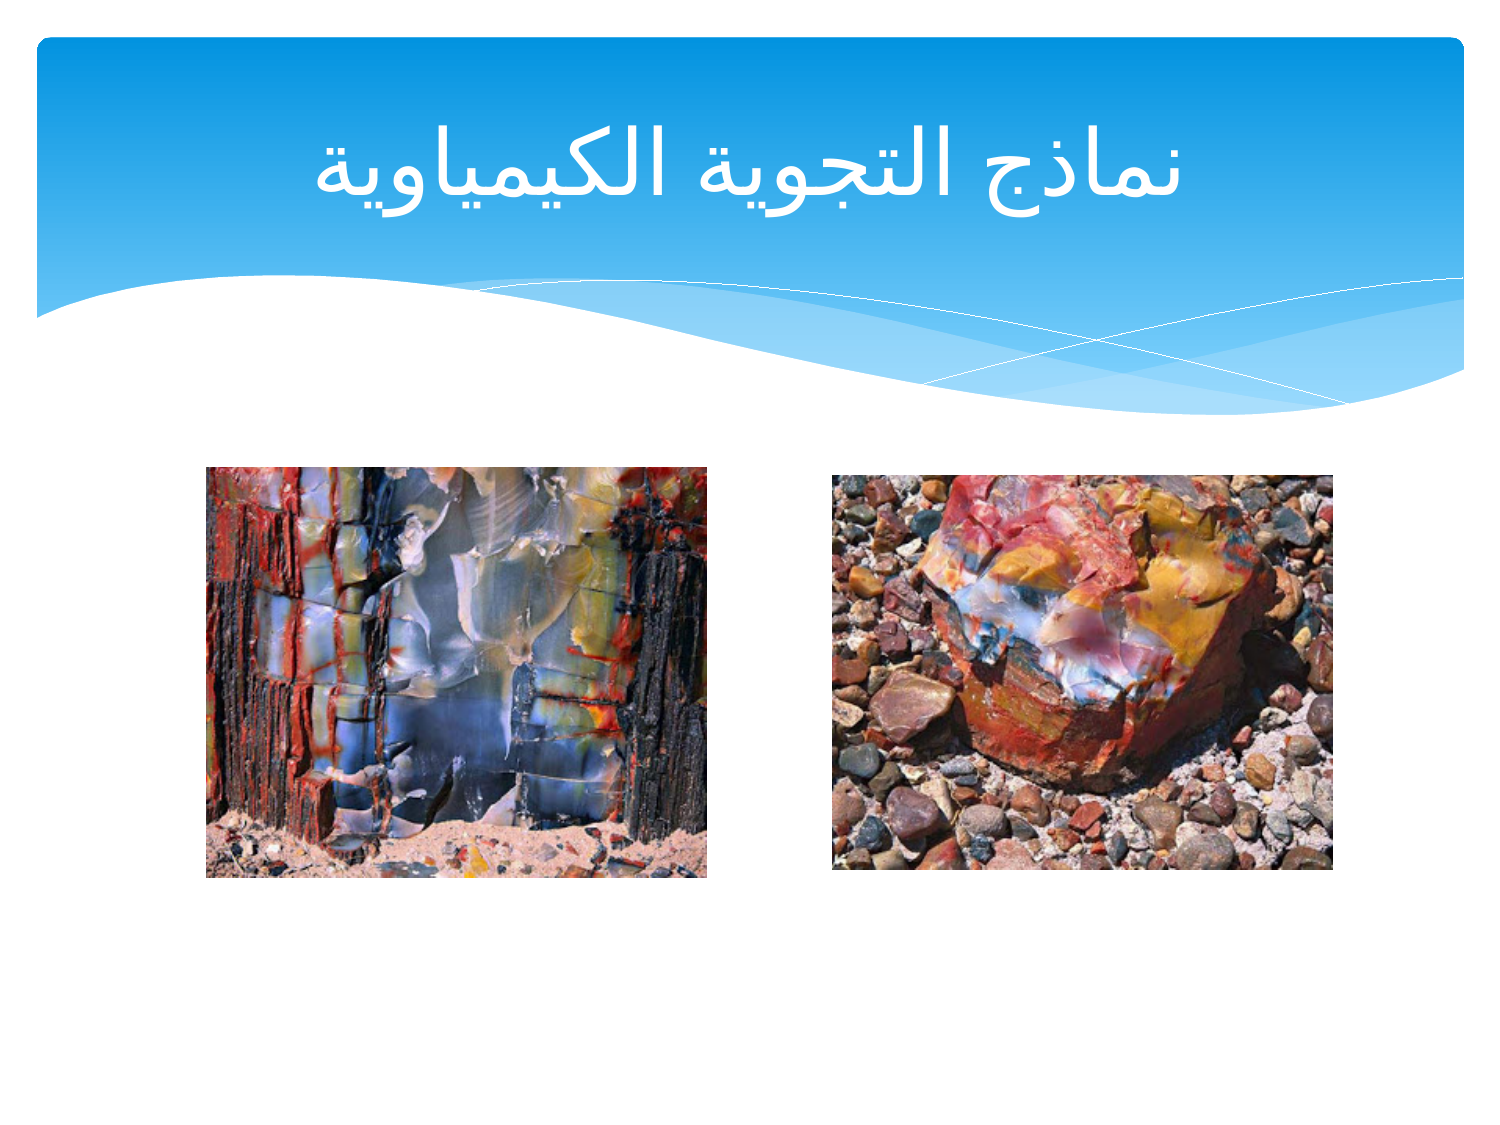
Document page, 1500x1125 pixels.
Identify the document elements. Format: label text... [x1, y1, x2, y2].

title نماذج التجوية الكيمياوية [75, 55, 1425, 261]
picture [832, 475, 1333, 870]
picture [206, 467, 707, 878]
